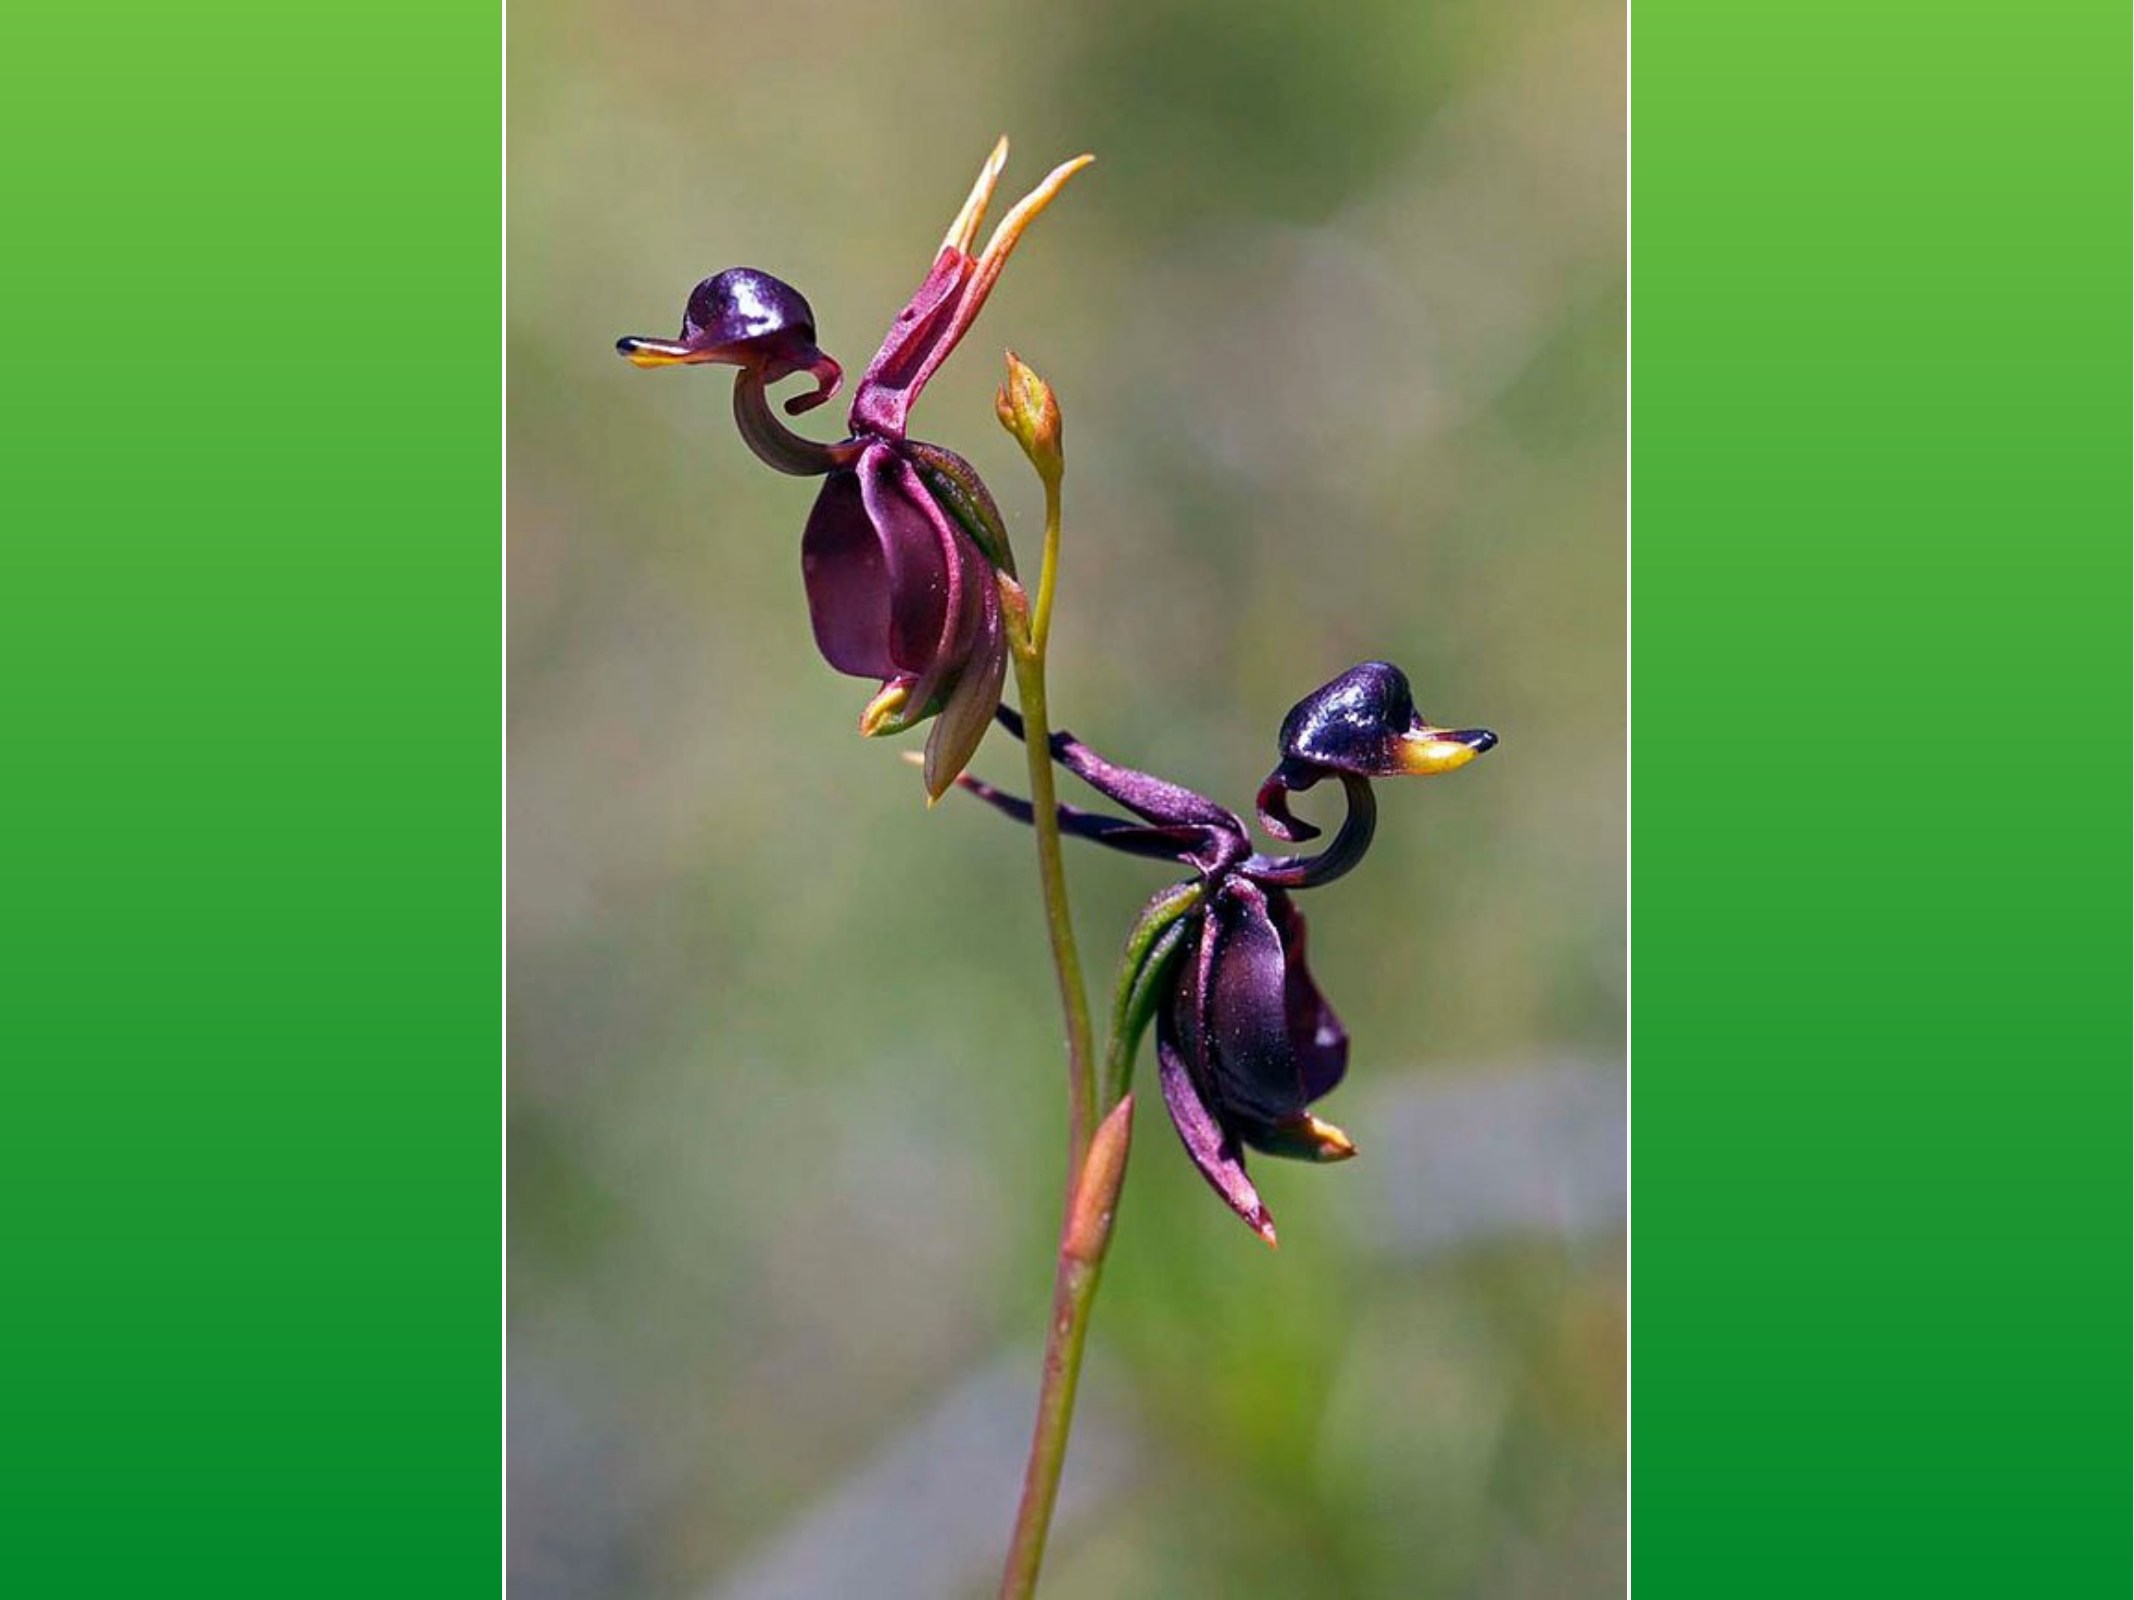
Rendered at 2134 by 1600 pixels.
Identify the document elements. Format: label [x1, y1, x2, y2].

picture [506, 0, 1627, 1600]
